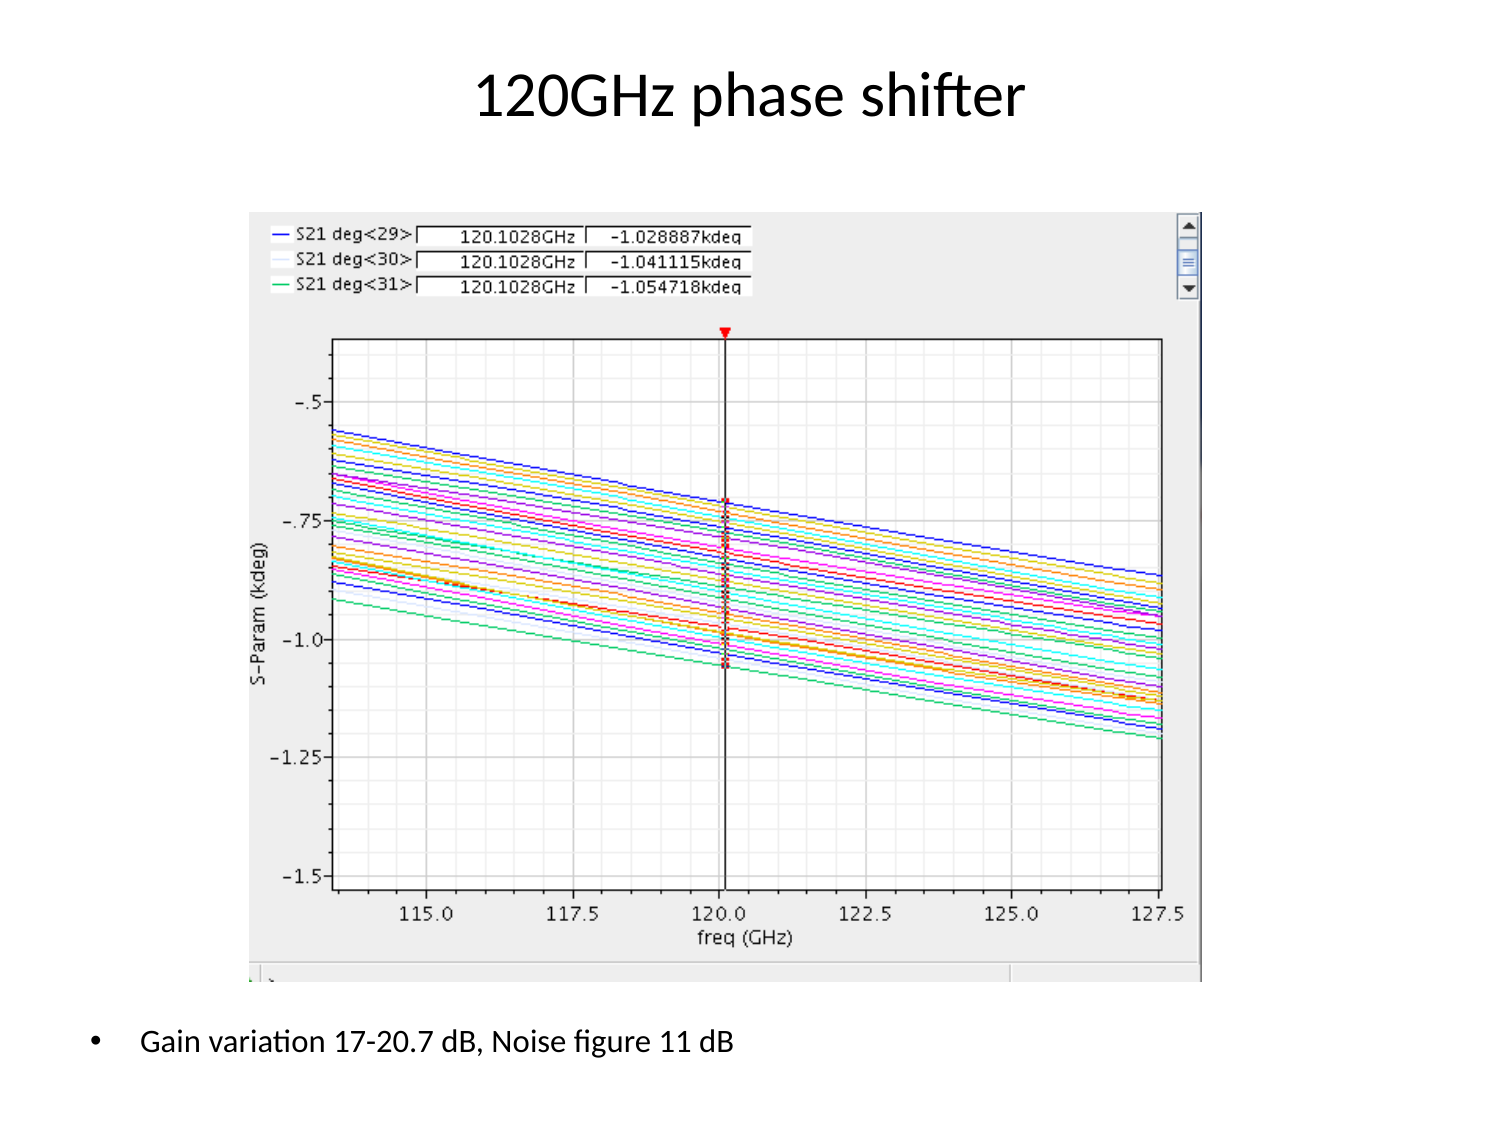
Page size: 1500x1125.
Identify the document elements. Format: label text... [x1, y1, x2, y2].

list Gain variation 17-20.7 dB, Noise figure 11 dB [75, 1012, 1425, 1068]
title 120GHz phase shifter [75, 45, 1425, 138]
picture [249, 212, 1202, 982]
